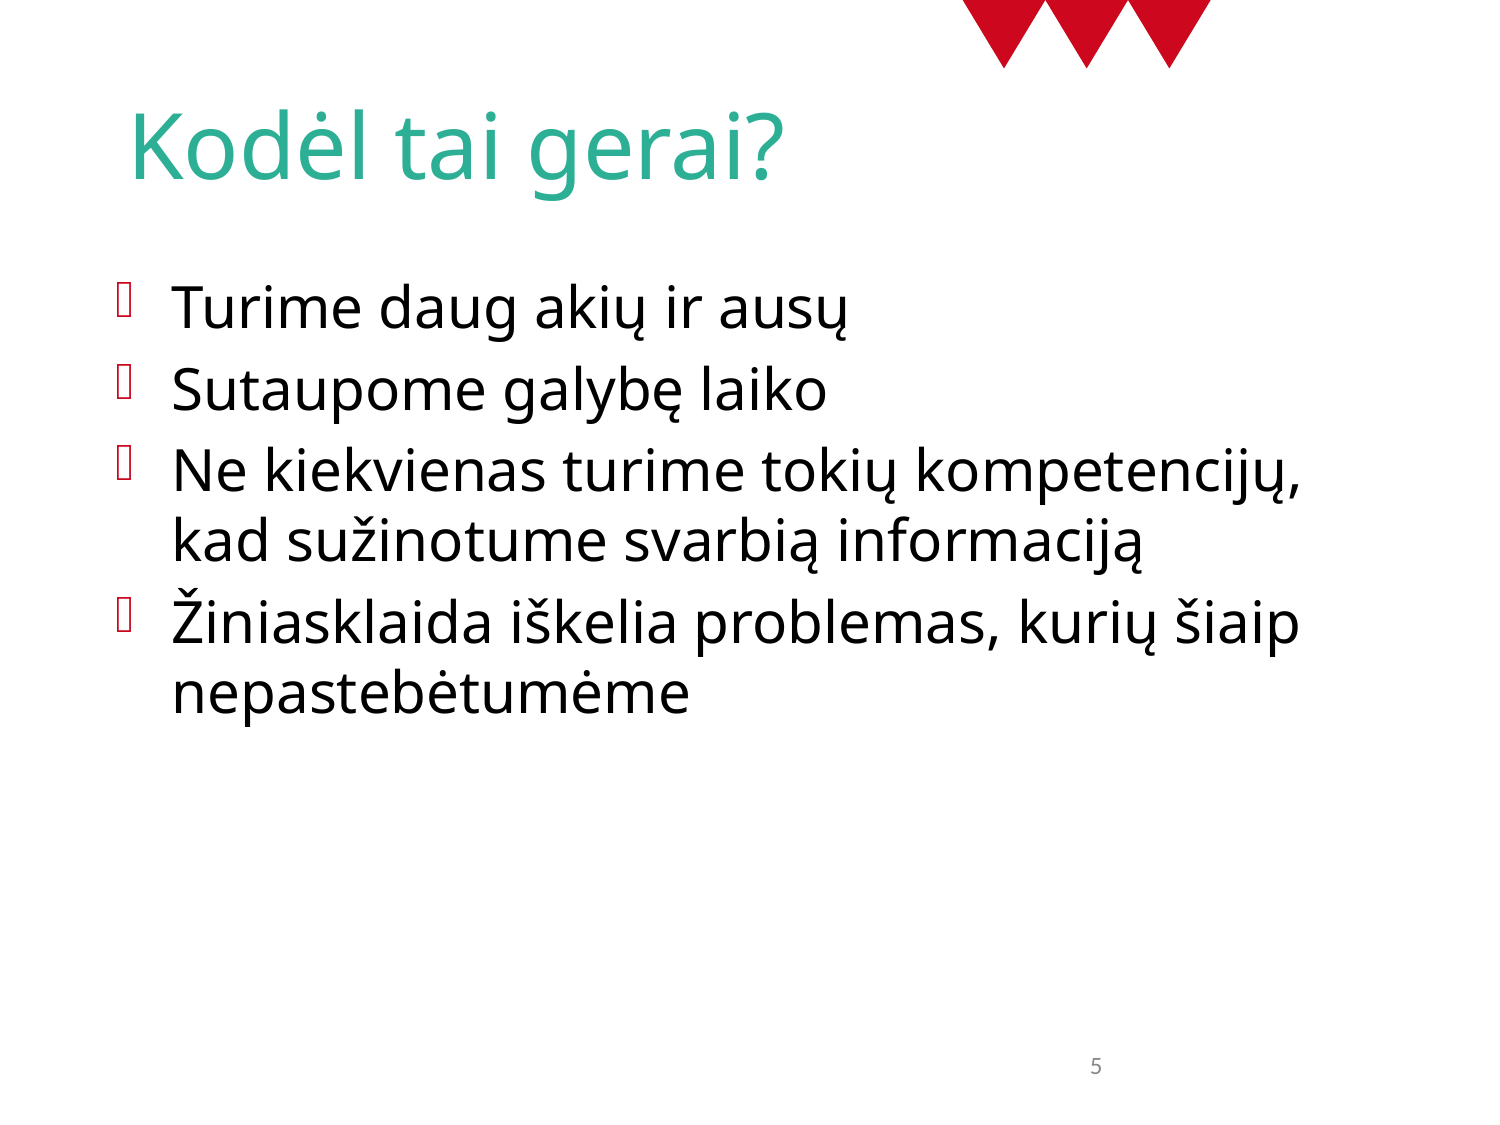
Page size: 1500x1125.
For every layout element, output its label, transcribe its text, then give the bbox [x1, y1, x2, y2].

title Kodėl tai gerai? [112, 66, 1388, 220]
list Turime daug akių ir ausų Sutaupome galybę laiko Ne kiekvienas turime tokių kompetencijų, kad sužinotume svarbią informaciją Žiniasklaida iškelia problemas, kurių šiaip nepastebėtumėme [100, 262, 1400, 1012]
slide_number 5 [1074, 1042, 1425, 1103]
